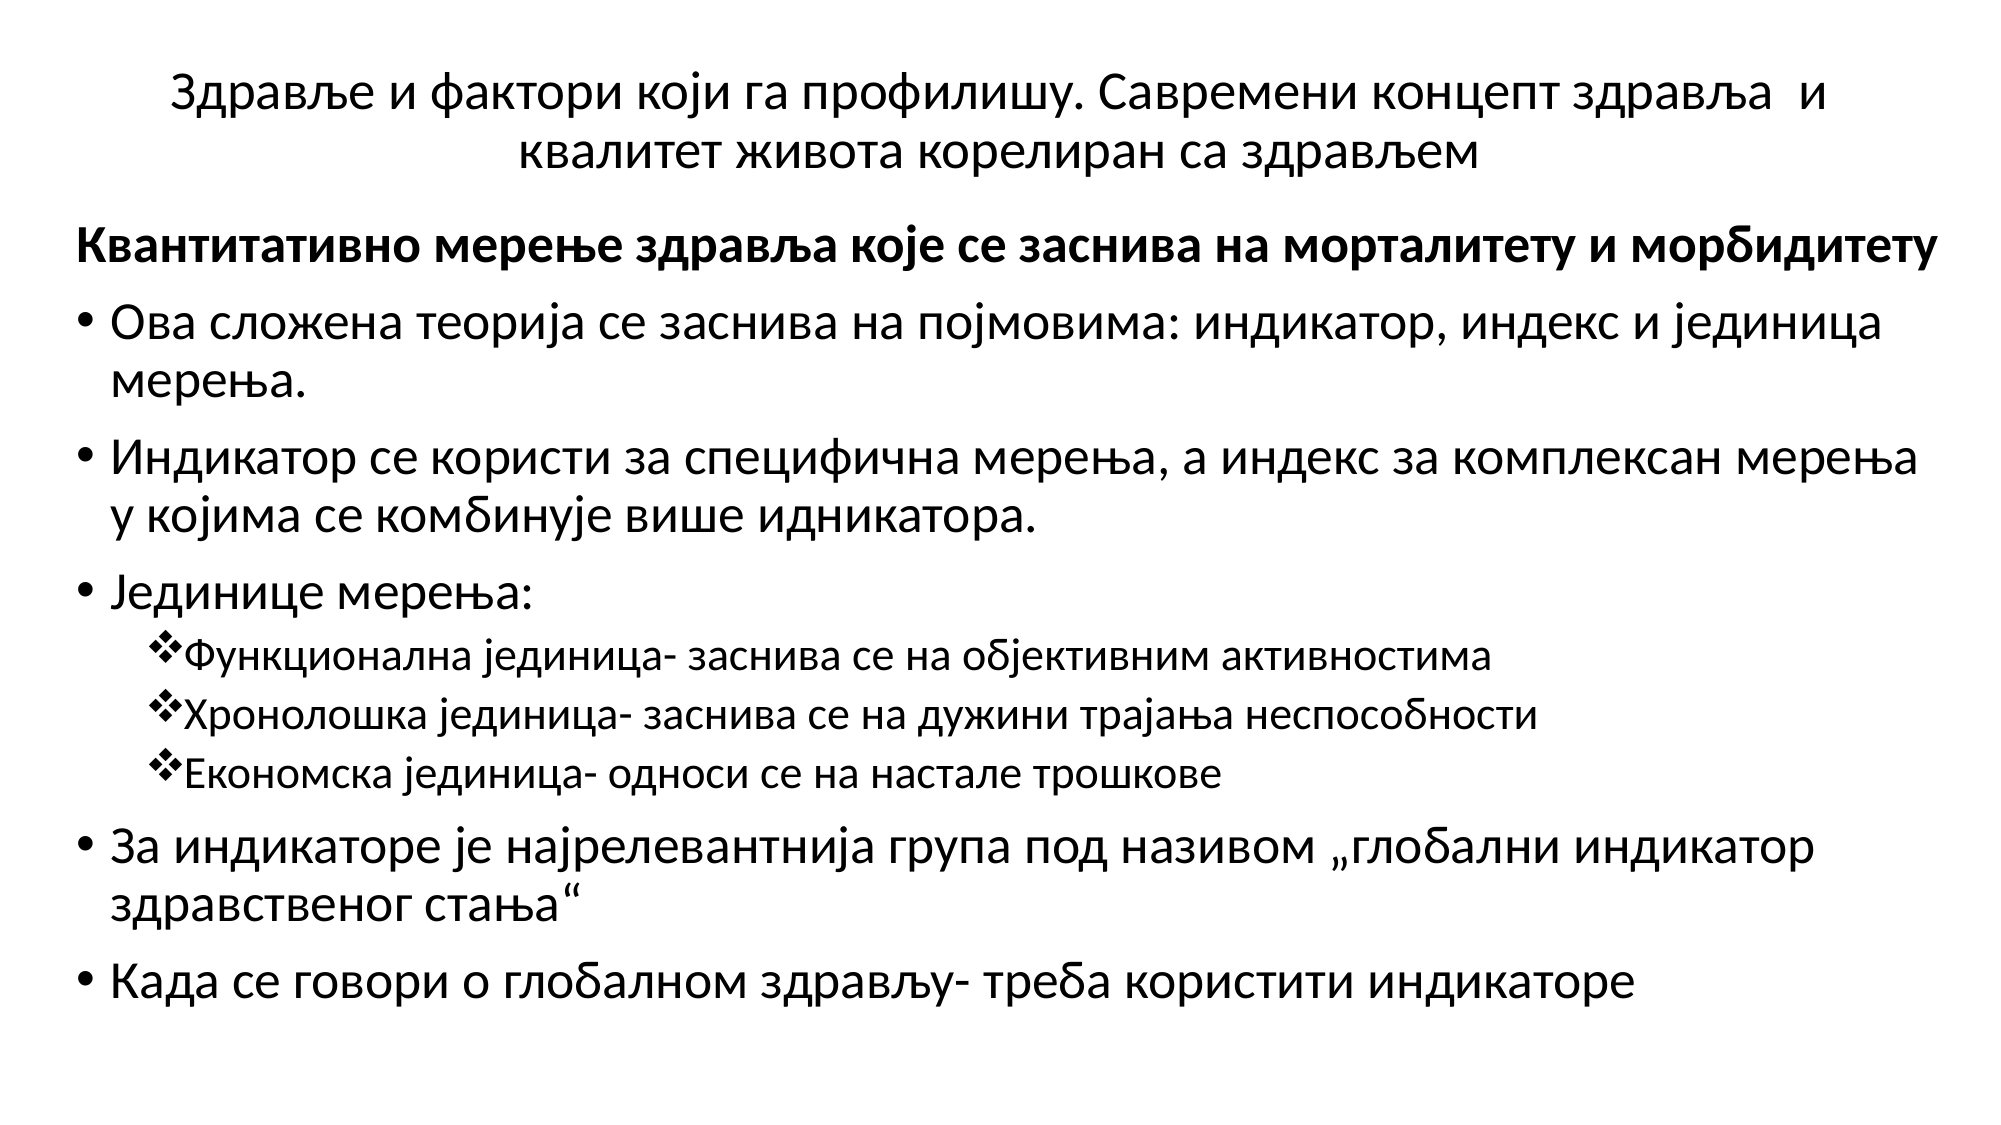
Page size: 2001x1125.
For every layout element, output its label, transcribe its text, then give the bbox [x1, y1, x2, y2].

list Квантитативно мерење здравља које се заснива на морталитету и морбидитету Ова сложена теорија се заснива на појмовима: индикатор, индекс и јединица мерења. Индикатор се користи за специфична мерења, а индекс за комплексан мерења у којима се комбинује више идникатора. Јединице мерења: Функционална јединица- заснива се на објективним активностима Хронолошка јединица- заснива се на дужини трајања неспособности Економска јединица- односи се на настале трошкове За индикаторе је најрелевантнија група под називом „глобални индикатор здравственог стања“ Када се говори о глобалном здрављу- треба користити индикаторе [61, 209, 1955, 1076]
title Здравље и фактори који га профилишу. Савремени концепт здравља и квалитет живота корелиран са здрављем [137, 54, 1863, 188]
